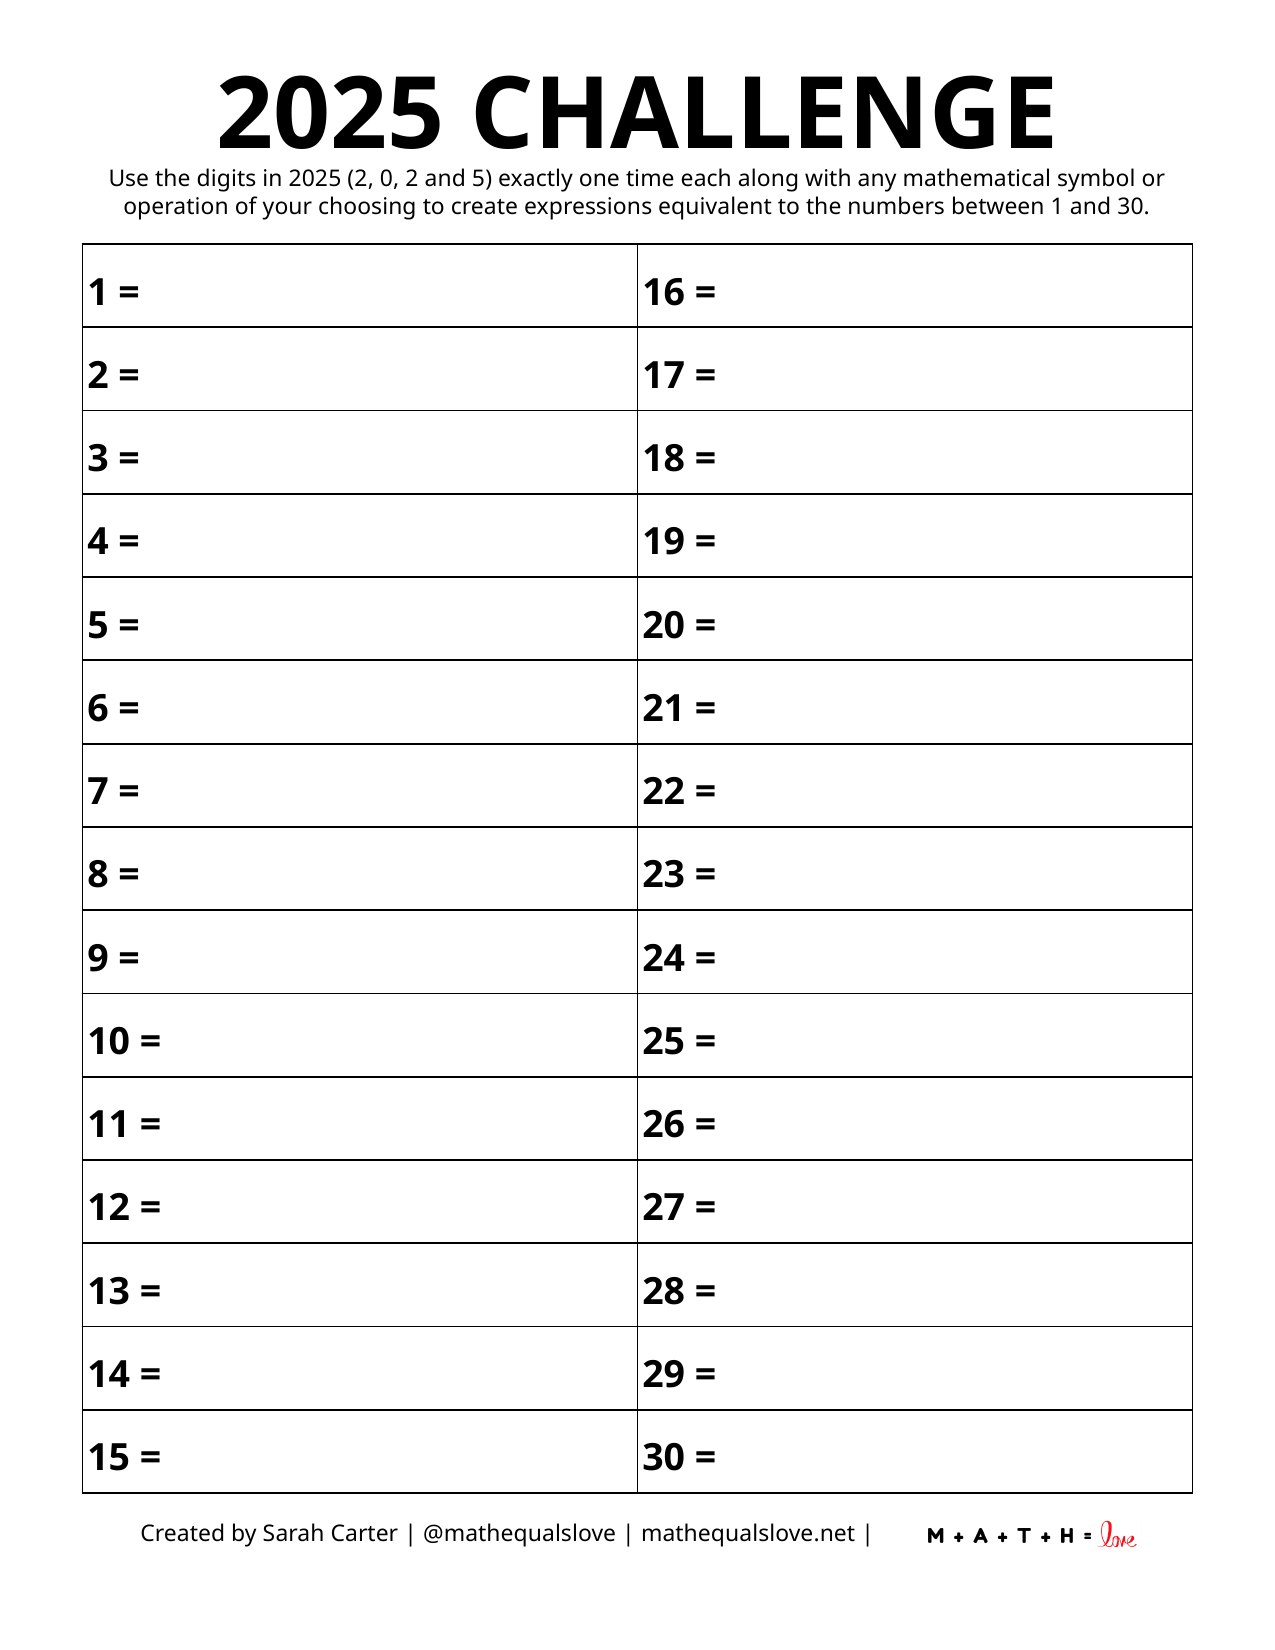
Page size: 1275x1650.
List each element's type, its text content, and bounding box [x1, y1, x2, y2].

table_cell 25 = [638, 994, 1192, 1076]
table_cell 17 = [638, 328, 1192, 410]
table_cell 28 = [638, 1244, 1192, 1326]
table_cell 11 = [83, 1078, 637, 1159]
table_cell 6 = [83, 661, 637, 743]
table_header 16 = [638, 245, 1192, 326]
table_cell 20 = [638, 578, 1192, 659]
table_cell 22 = [638, 745, 1192, 826]
table_cell 2 = [83, 328, 637, 410]
text_box 2025 CHALLENGE [72, 42, 1203, 158]
table_cell 5 = [83, 578, 637, 659]
table_header 1 = [83, 245, 637, 326]
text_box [125, 1510, 1254, 1555]
table_cell 30 = [638, 1411, 1192, 1492]
text_box Use the digits in 2025 (2, 0, 2 and 5) exactly one time each along with any mathematical symbol or operation of your choosing to create expressions equivalent to the numbers between 1 and 30. [74, 157, 1200, 244]
text_box [264, 700, 1275, 1650]
table_cell 27 = [638, 1161, 1192, 1242]
table_cell 10 = [83, 994, 637, 1076]
table_cell 23 = [638, 828, 1192, 909]
table_cell 12 = [83, 1161, 637, 1242]
table_cell 19 = [638, 495, 1192, 576]
table_cell 4 = [83, 495, 637, 576]
table_cell 29 = [638, 1327, 1192, 1409]
table_cell 3 = [83, 411, 637, 493]
table_cell 18 = [638, 411, 1192, 493]
table_cell 8 = [83, 828, 637, 909]
table_cell 26 = [638, 1078, 1192, 1159]
table_cell 24 = [638, 911, 1192, 993]
table_cell 15 = [83, 1411, 637, 1492]
table_cell 9 = [83, 911, 637, 993]
table_cell 7 = [83, 745, 637, 826]
table_cell 13 = [83, 1244, 637, 1326]
table_cell 21 = [638, 661, 1192, 743]
table_cell 14 = [83, 1327, 637, 1409]
